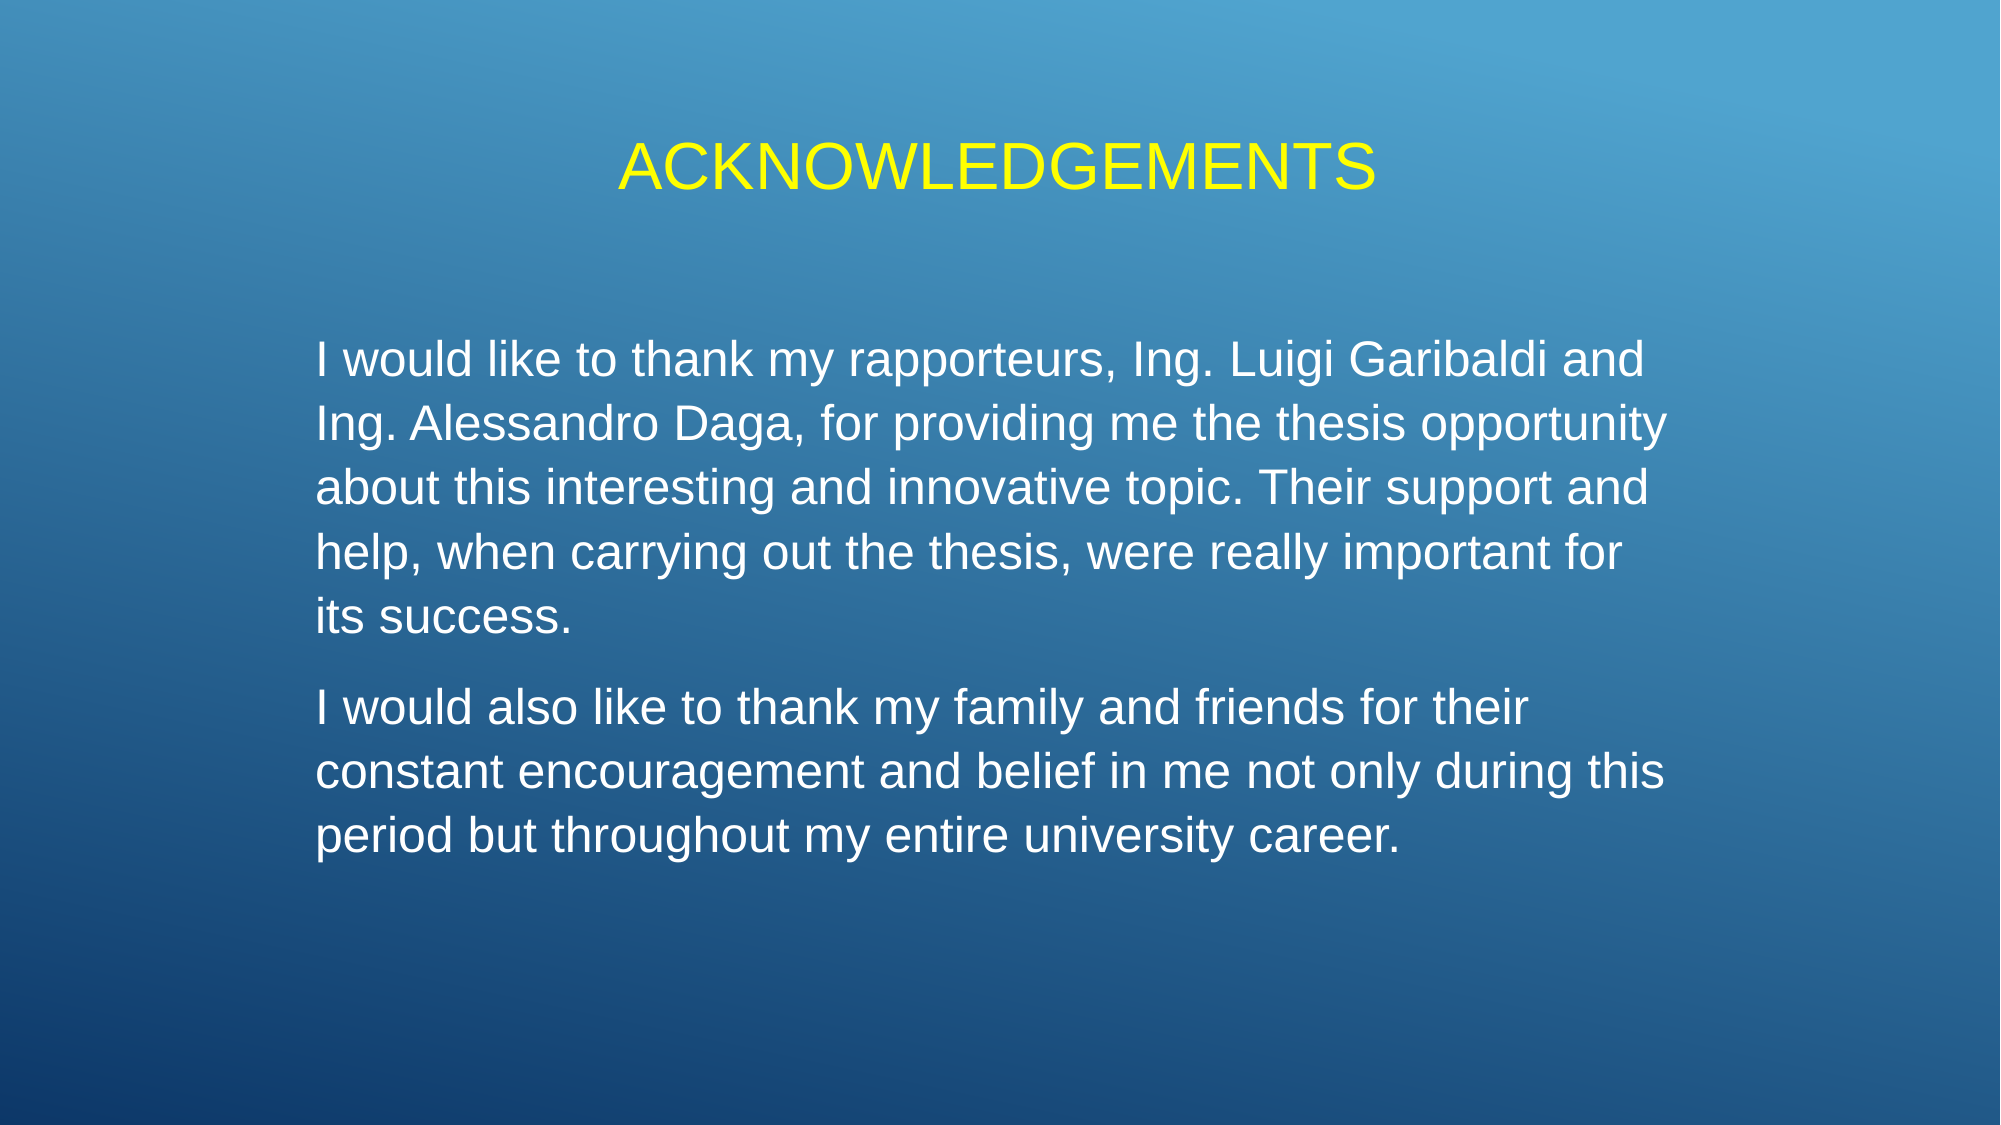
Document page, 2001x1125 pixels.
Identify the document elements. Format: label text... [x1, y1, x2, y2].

title Acknowledgements [603, 81, 1397, 246]
list I would like to thank my rapporteurs, Ing. Luigi Garibaldi and Ing. Alessandro Daga, for providing me the thesis opportunity about this interesting and innovative topic. Their support and help, when carrying out the thesis, were really important for its success. I would also like to thank my family and friends for their constant encouragement and belief in me not only during this period but throughout my entire university career. [300, 314, 1700, 908]
